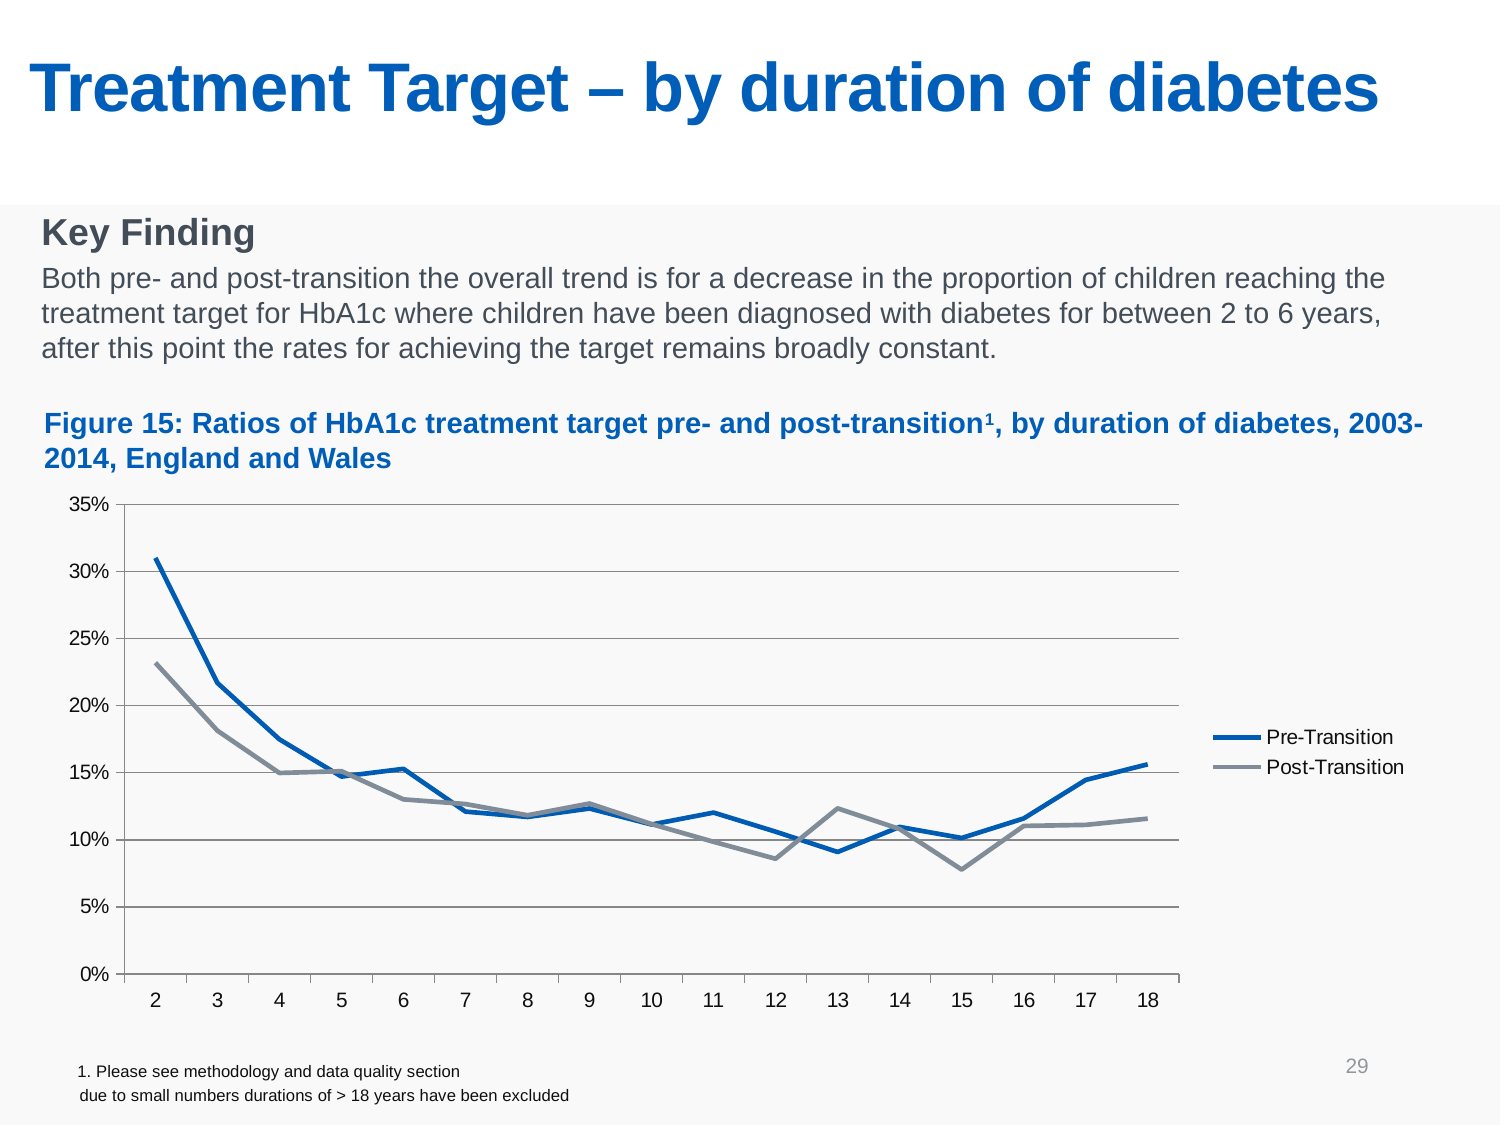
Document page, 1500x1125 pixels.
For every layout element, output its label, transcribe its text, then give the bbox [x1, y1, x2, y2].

slide_number 29 [1033, 1035, 1384, 1095]
list Key Finding Both pre- and post-transition the overall trend is for a decrease in the proportion of children reaching the treatment target for HbA1c where children have been diagnosed with diabetes for between 2 to 6 years, after this point the rates for achieving the target remains broadly constant. [41, 208, 1447, 386]
text_box Figure 15: Ratios of HbA1c treatment target pre- and post-transition1, by duration of diabetes, 2003-2014, England and Wales [29, 397, 1471, 482]
chart [41, 481, 1424, 1024]
text_box 1. Please see methodology and data quality section [62, 1053, 487, 1088]
title Treatment Target – by duration of diabetes [29, 42, 1447, 149]
text_box due to small numbers durations of > 18 years have been excluded [64, 1077, 821, 1113]
